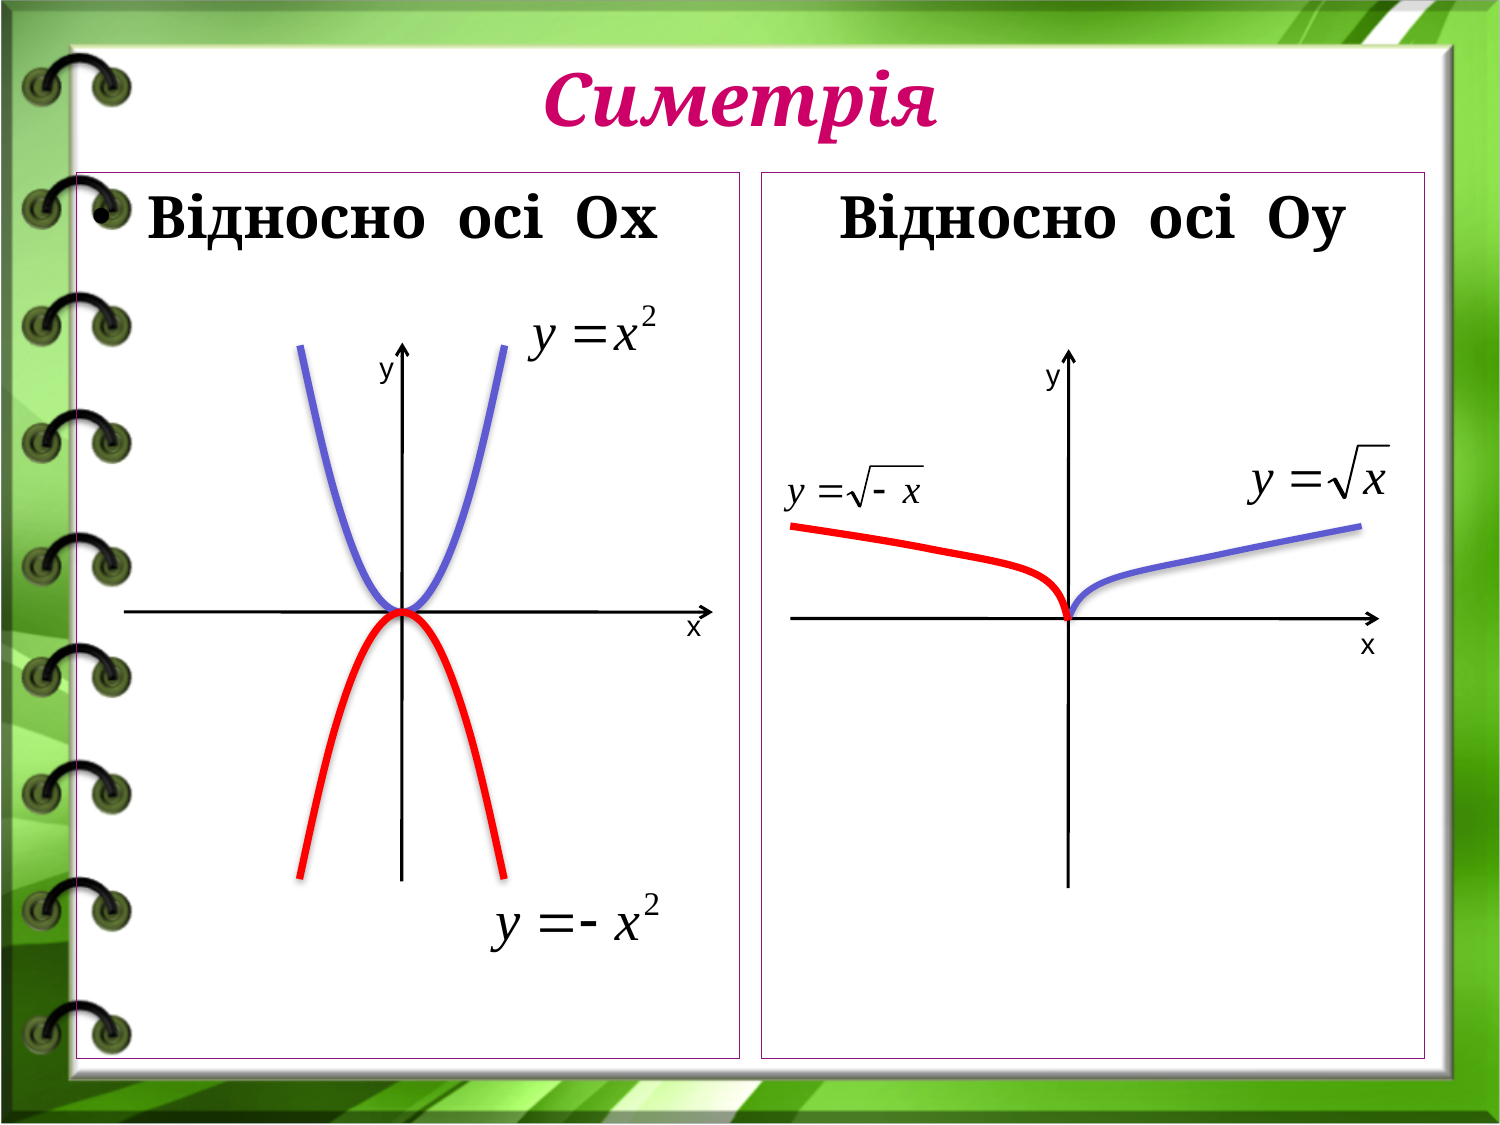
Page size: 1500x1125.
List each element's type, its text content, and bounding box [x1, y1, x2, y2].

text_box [790, 348, 1400, 889]
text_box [777, 455, 933, 582]
list Відносно осі Ох [76, 172, 740, 1059]
picture [0, 0, 1500, 1125]
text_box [481, 878, 671, 965]
list Відносно осі Оу [761, 172, 1425, 1059]
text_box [123, 342, 726, 882]
title Симетрія [75, 45, 1425, 149]
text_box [518, 292, 667, 340]
